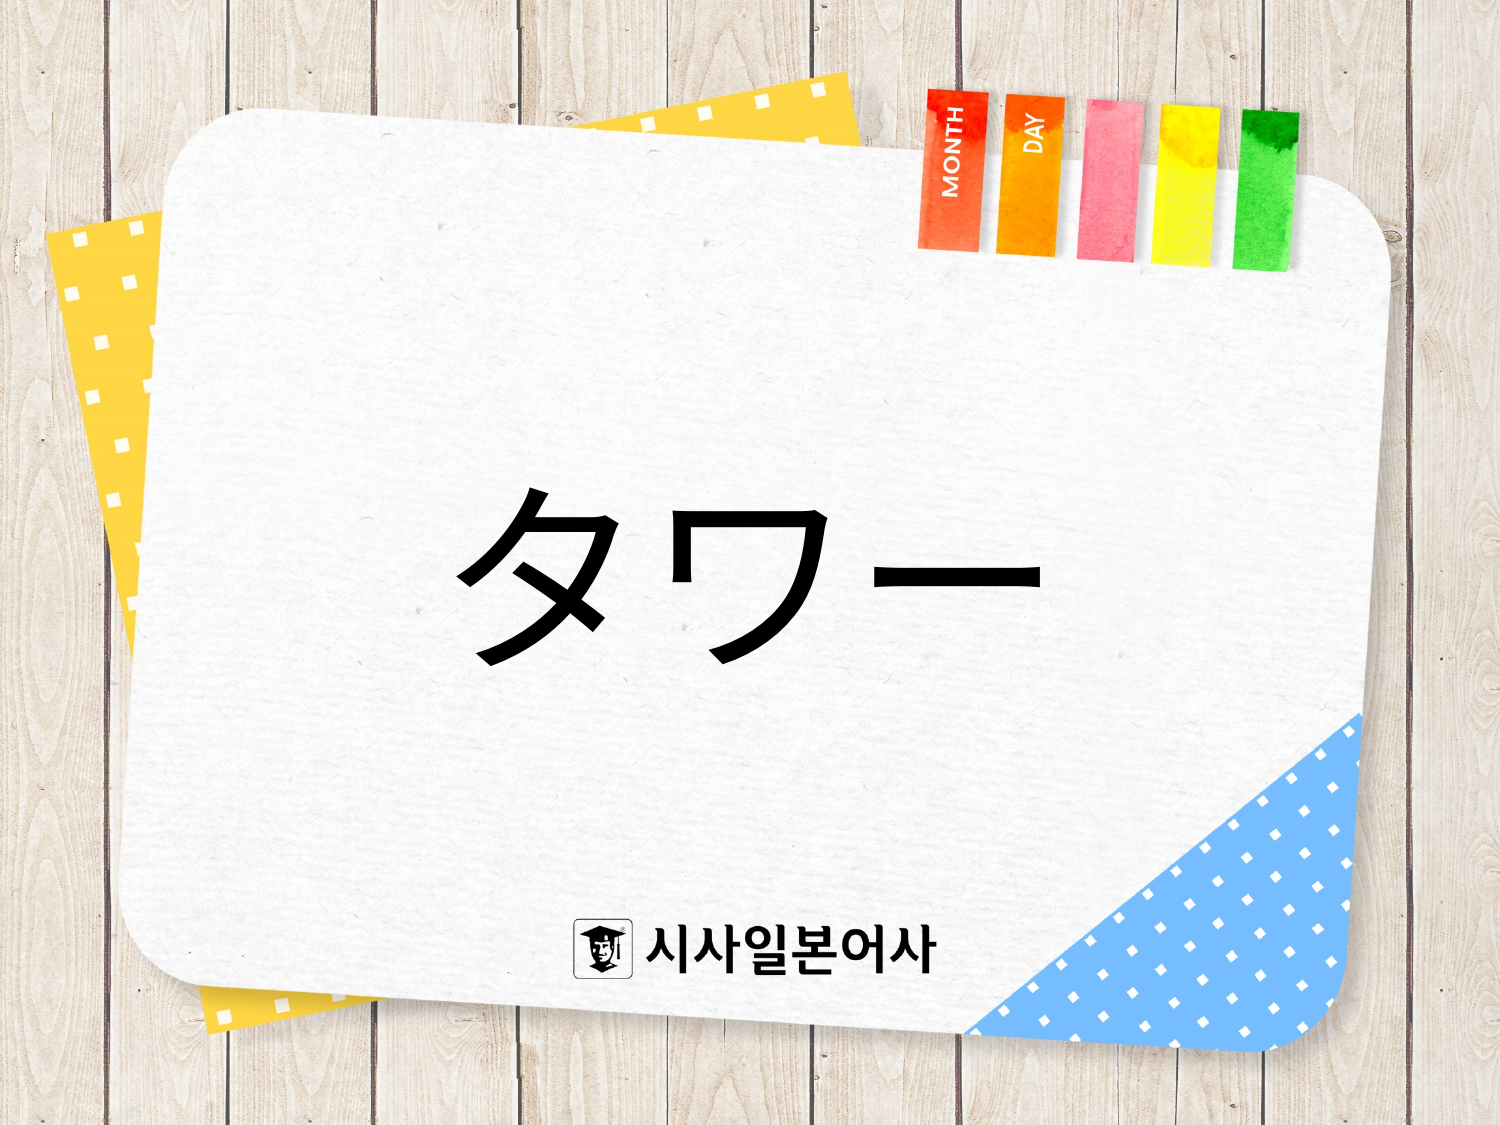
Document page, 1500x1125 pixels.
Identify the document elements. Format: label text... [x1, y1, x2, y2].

picture [0, 0, 1500, 1125]
title タワー [75, 338, 1425, 811]
